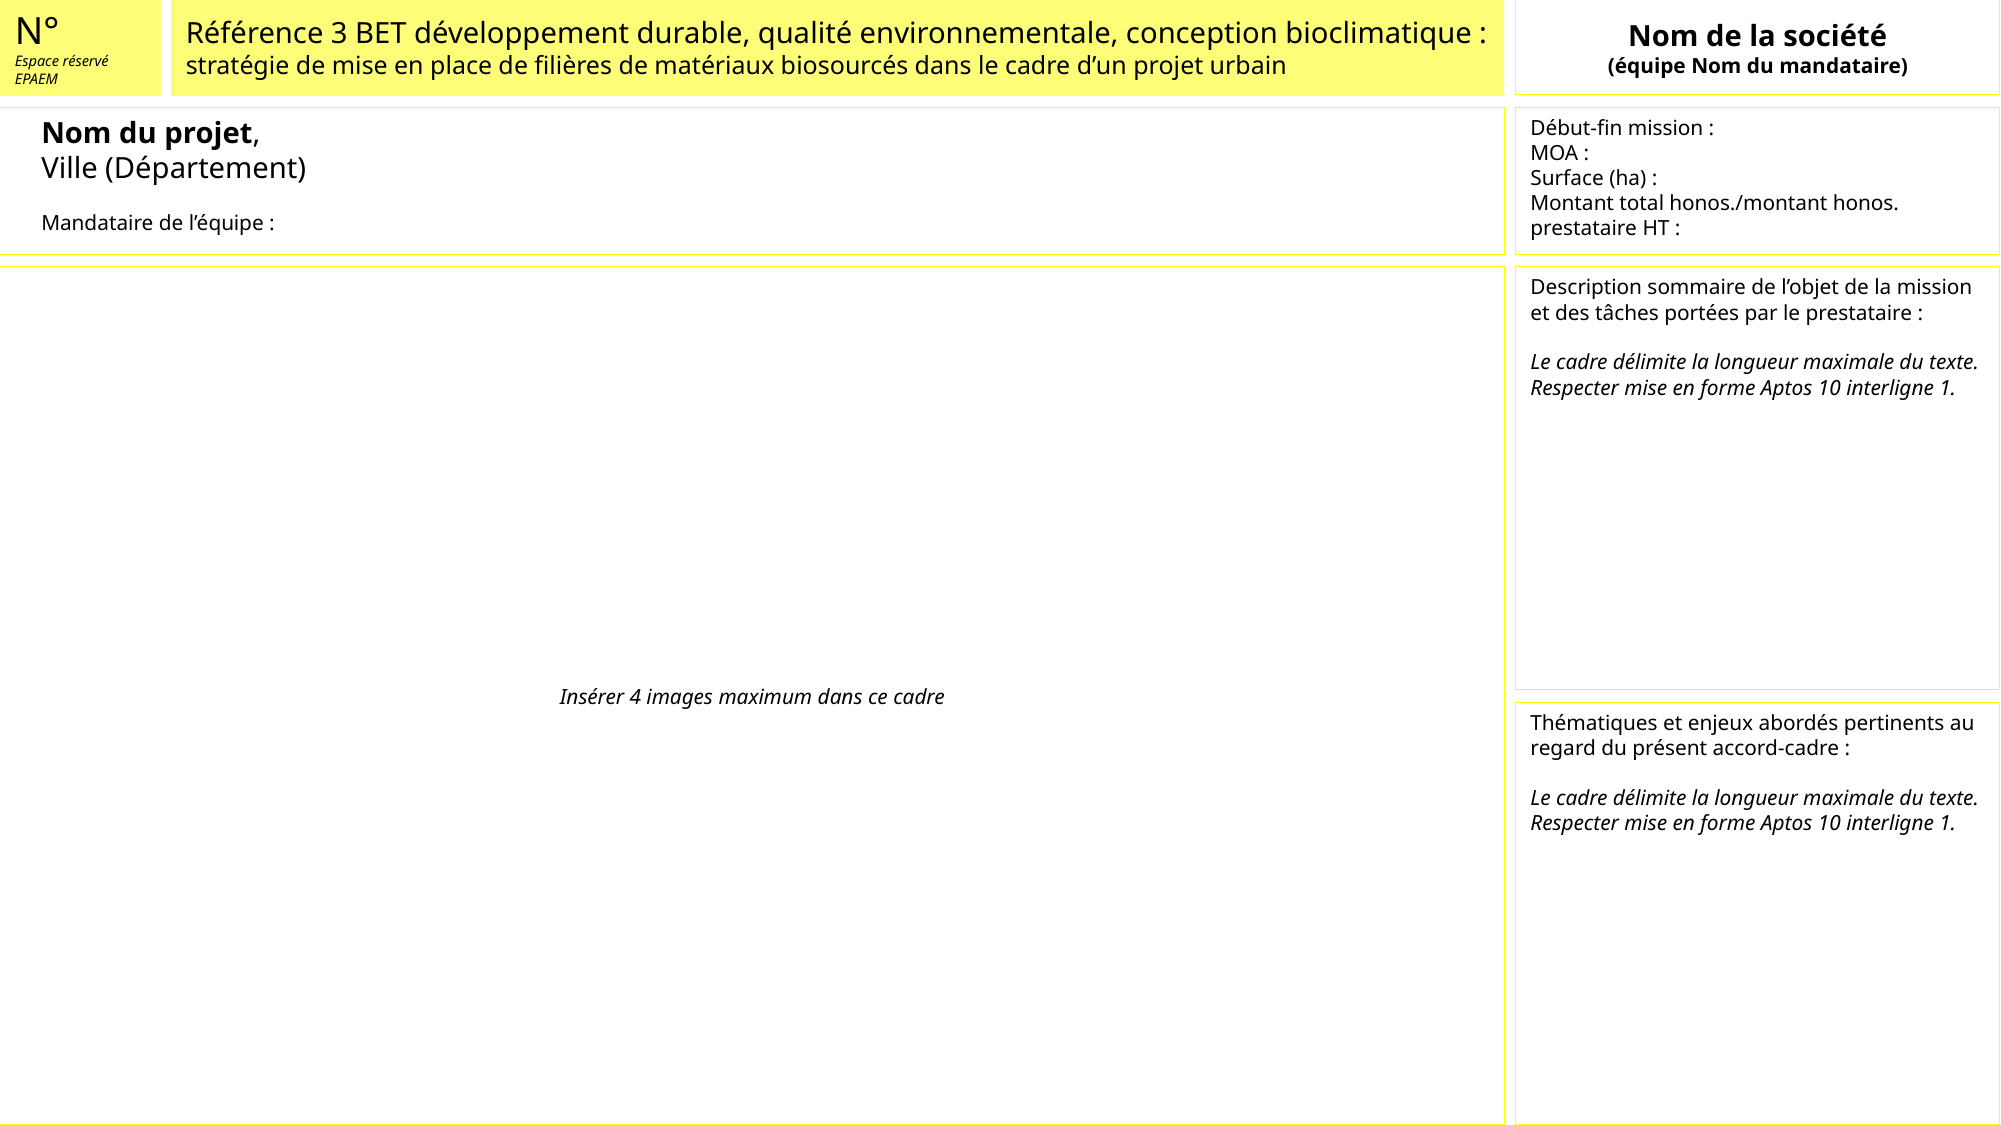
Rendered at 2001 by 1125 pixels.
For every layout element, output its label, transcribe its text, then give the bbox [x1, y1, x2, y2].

text_box Nom de la société (équipe Nom du mandataire) [1515, 0, 2000, 95]
text_box Description sommaire de l’objet de la mission et des tâches portées par le prestataire : Le cadre délimite la longueur maximale du texte. Respecter mise en forme Aptos 10 interligne 1. [1515, 266, 2000, 690]
text_box Nom du projet, Ville (Département) Mandataire de l’équipe : [0, 107, 1505, 255]
text_box Référence 3 BET développement durable, qualité environnementale, conception bioclimatique : stratégie de mise en place de filières de matériaux biosourcés dans le cadre d’un projet urbain [171, 0, 1505, 96]
text_box Insérer 4 images maximum dans ce cadre [0, 266, 1505, 1125]
text_box Thématiques et enjeux abordés pertinents au regard du présent accord-cadre : Le cadre délimite la longueur maximale du texte. Respecter mise en forme Aptos 10 interligne 1. [1515, 702, 2000, 1125]
text_box Début-fin mission : MOA : Surface (ha) : Montant total honos./montant honos. prestataire HT : [1515, 107, 2000, 255]
text_box N° Espace réservé EPAEM [0, 0, 162, 96]
